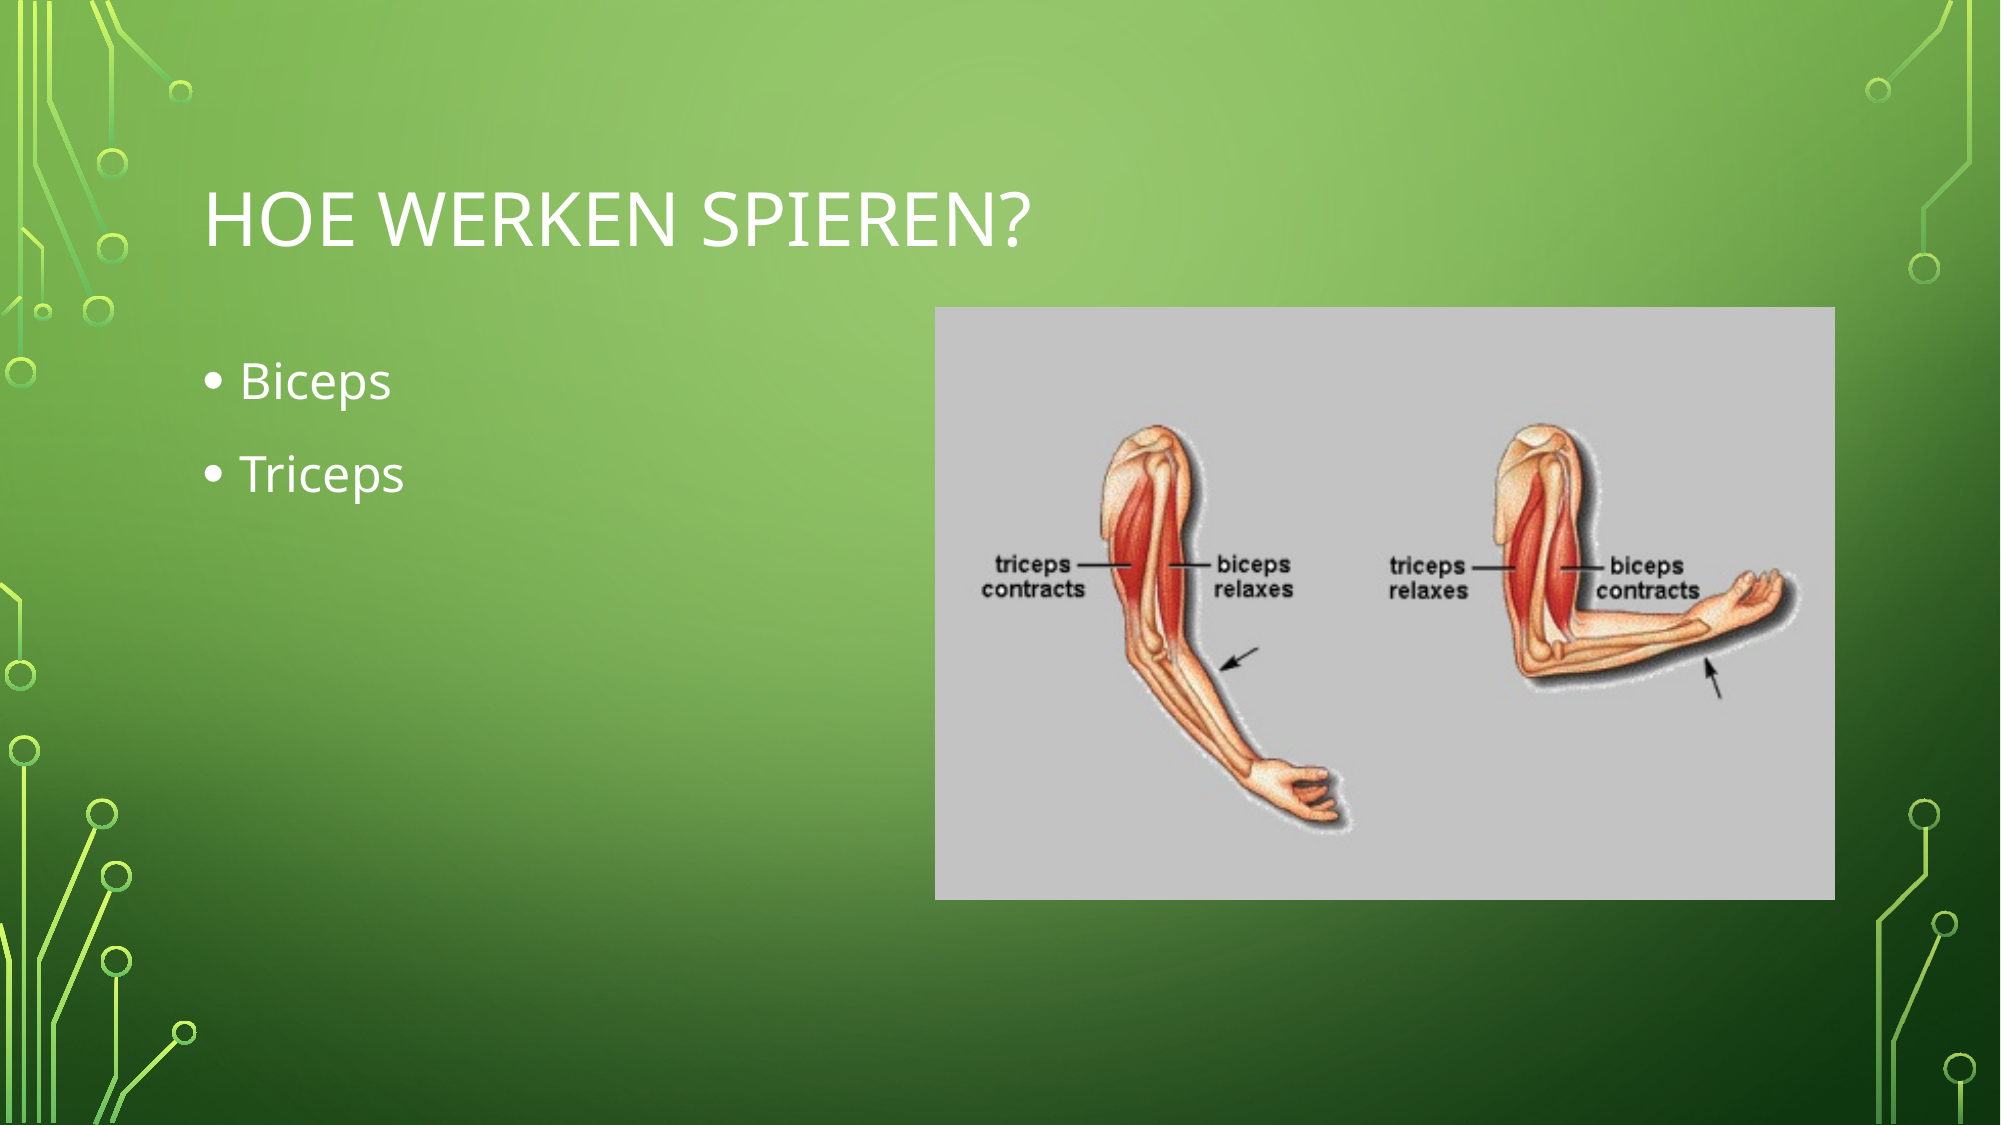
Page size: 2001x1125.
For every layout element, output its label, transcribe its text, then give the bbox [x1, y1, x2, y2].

picture [935, 307, 1835, 901]
title Hoe werken spieren? [187, 101, 1813, 330]
list Biceps Triceps [187, 330, 1813, 912]
